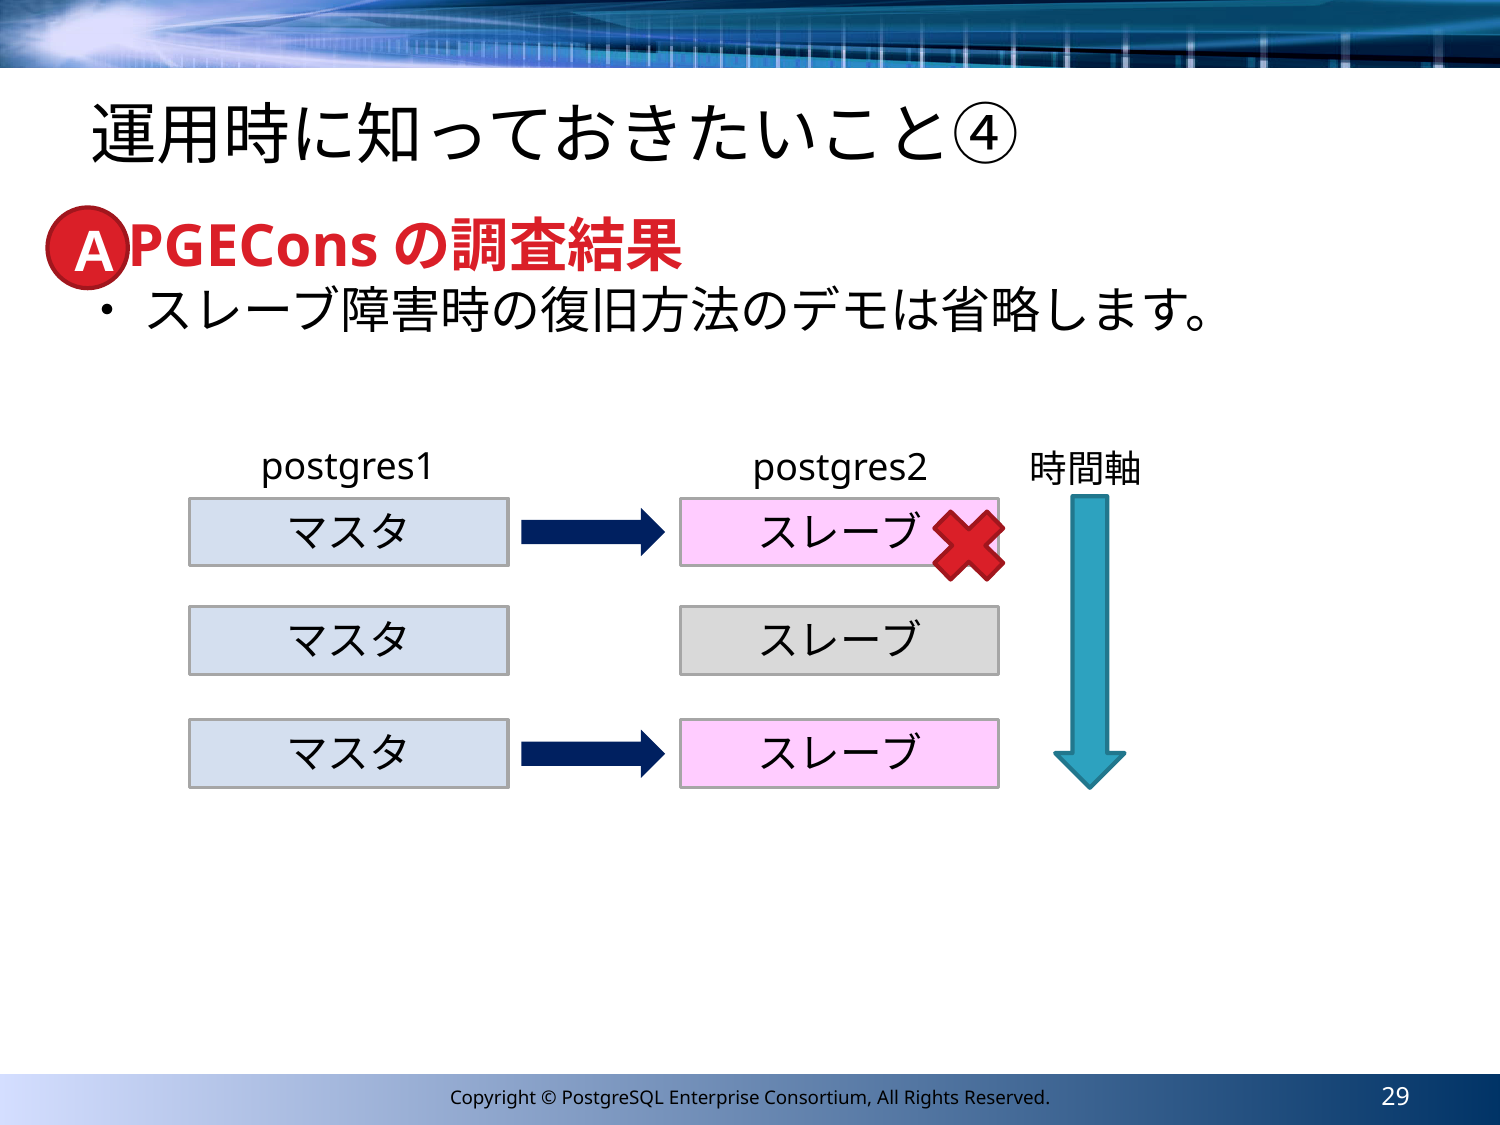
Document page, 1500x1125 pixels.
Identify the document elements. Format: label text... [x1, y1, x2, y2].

text_box postgres2 [733, 435, 948, 495]
text_box 時間軸 [1010, 437, 1161, 498]
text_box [189, 719, 1000, 788]
title 運用時に知っておきたいこと④ [74, 81, 1426, 183]
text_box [189, 497, 1000, 567]
text_box [979, 574, 996, 582]
slide_number 29 [1074, 1074, 1426, 1123]
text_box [47, 200, 1367, 348]
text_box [189, 606, 1000, 675]
picture [0, 0, 1500, 68]
text_box [1053, 498, 1127, 790]
text_box [943, 575, 959, 582]
text_box postgres1 [241, 434, 456, 494]
